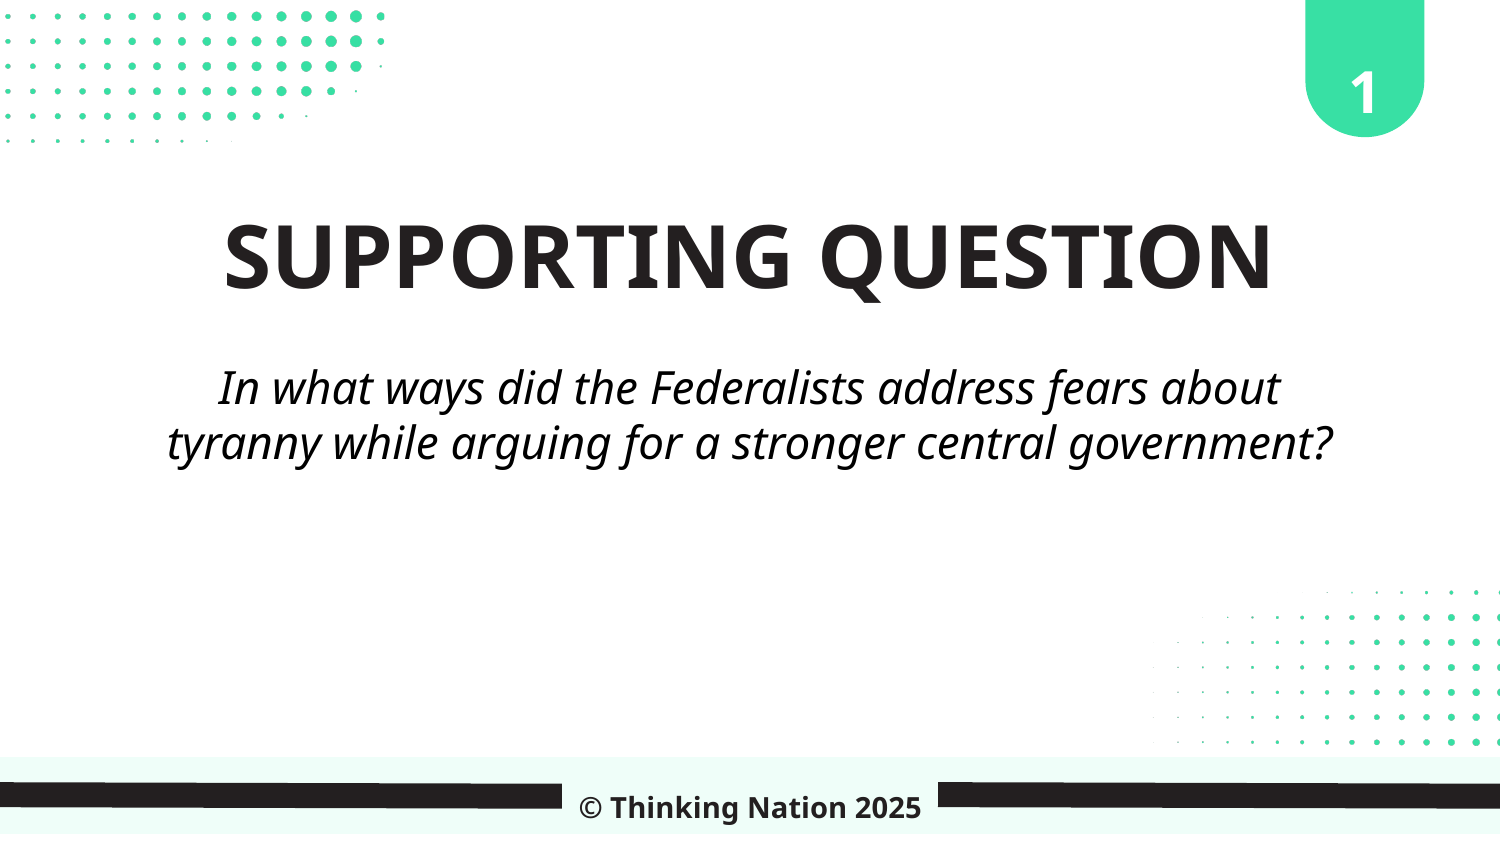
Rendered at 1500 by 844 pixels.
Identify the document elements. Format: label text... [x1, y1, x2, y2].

text_box SUPPORTING QUESTION [209, 159, 1291, 307]
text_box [1300, 0, 1430, 138]
text_box In what ways did the Federalists address fears about tyranny while arguing for a stronger central government? [146, 287, 1353, 540]
text_box [1128, 590, 1500, 755]
text_box [0, 0, 385, 144]
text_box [0, 756, 1500, 835]
